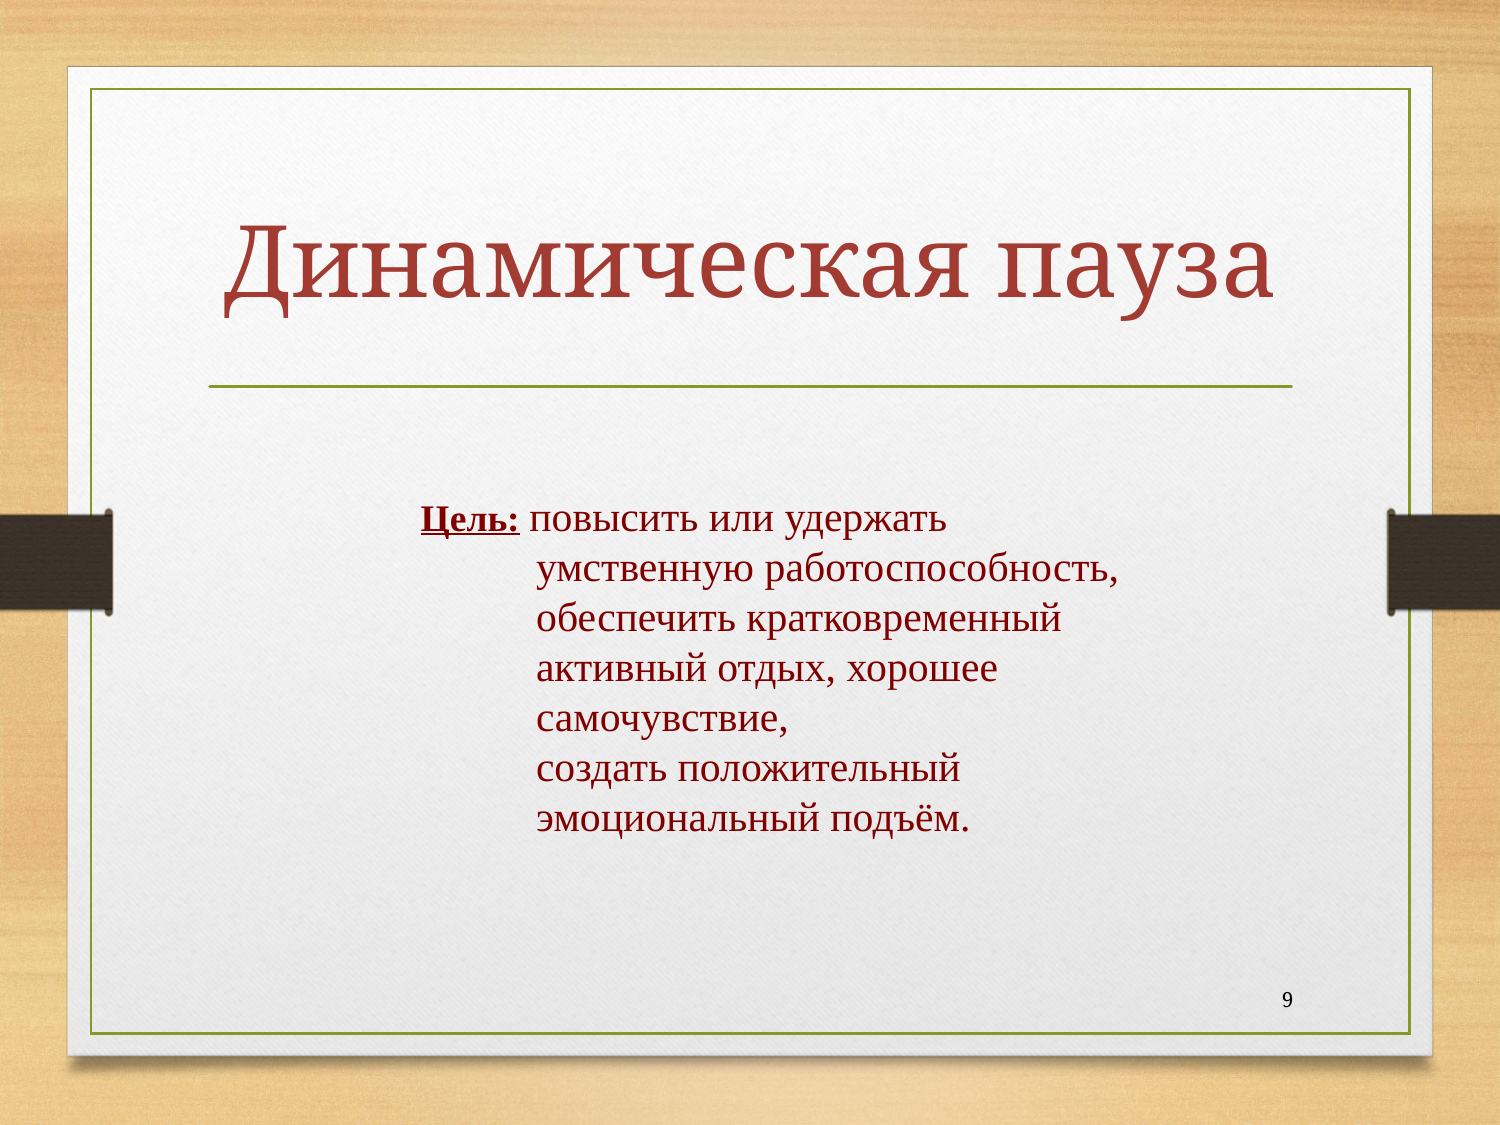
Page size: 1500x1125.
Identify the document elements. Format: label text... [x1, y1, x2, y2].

slide_number 9 [1243, 977, 1309, 1024]
text_box Цель: повысить или удержать умственную работоспособность, обеспечить кратковременный активный отдых, хорошее самочувствие, создать положительный эмоциональный подъём. [405, 482, 1156, 848]
picture [0, 0, 1500, 1125]
title Динамическая пауза [193, 150, 1309, 365]
